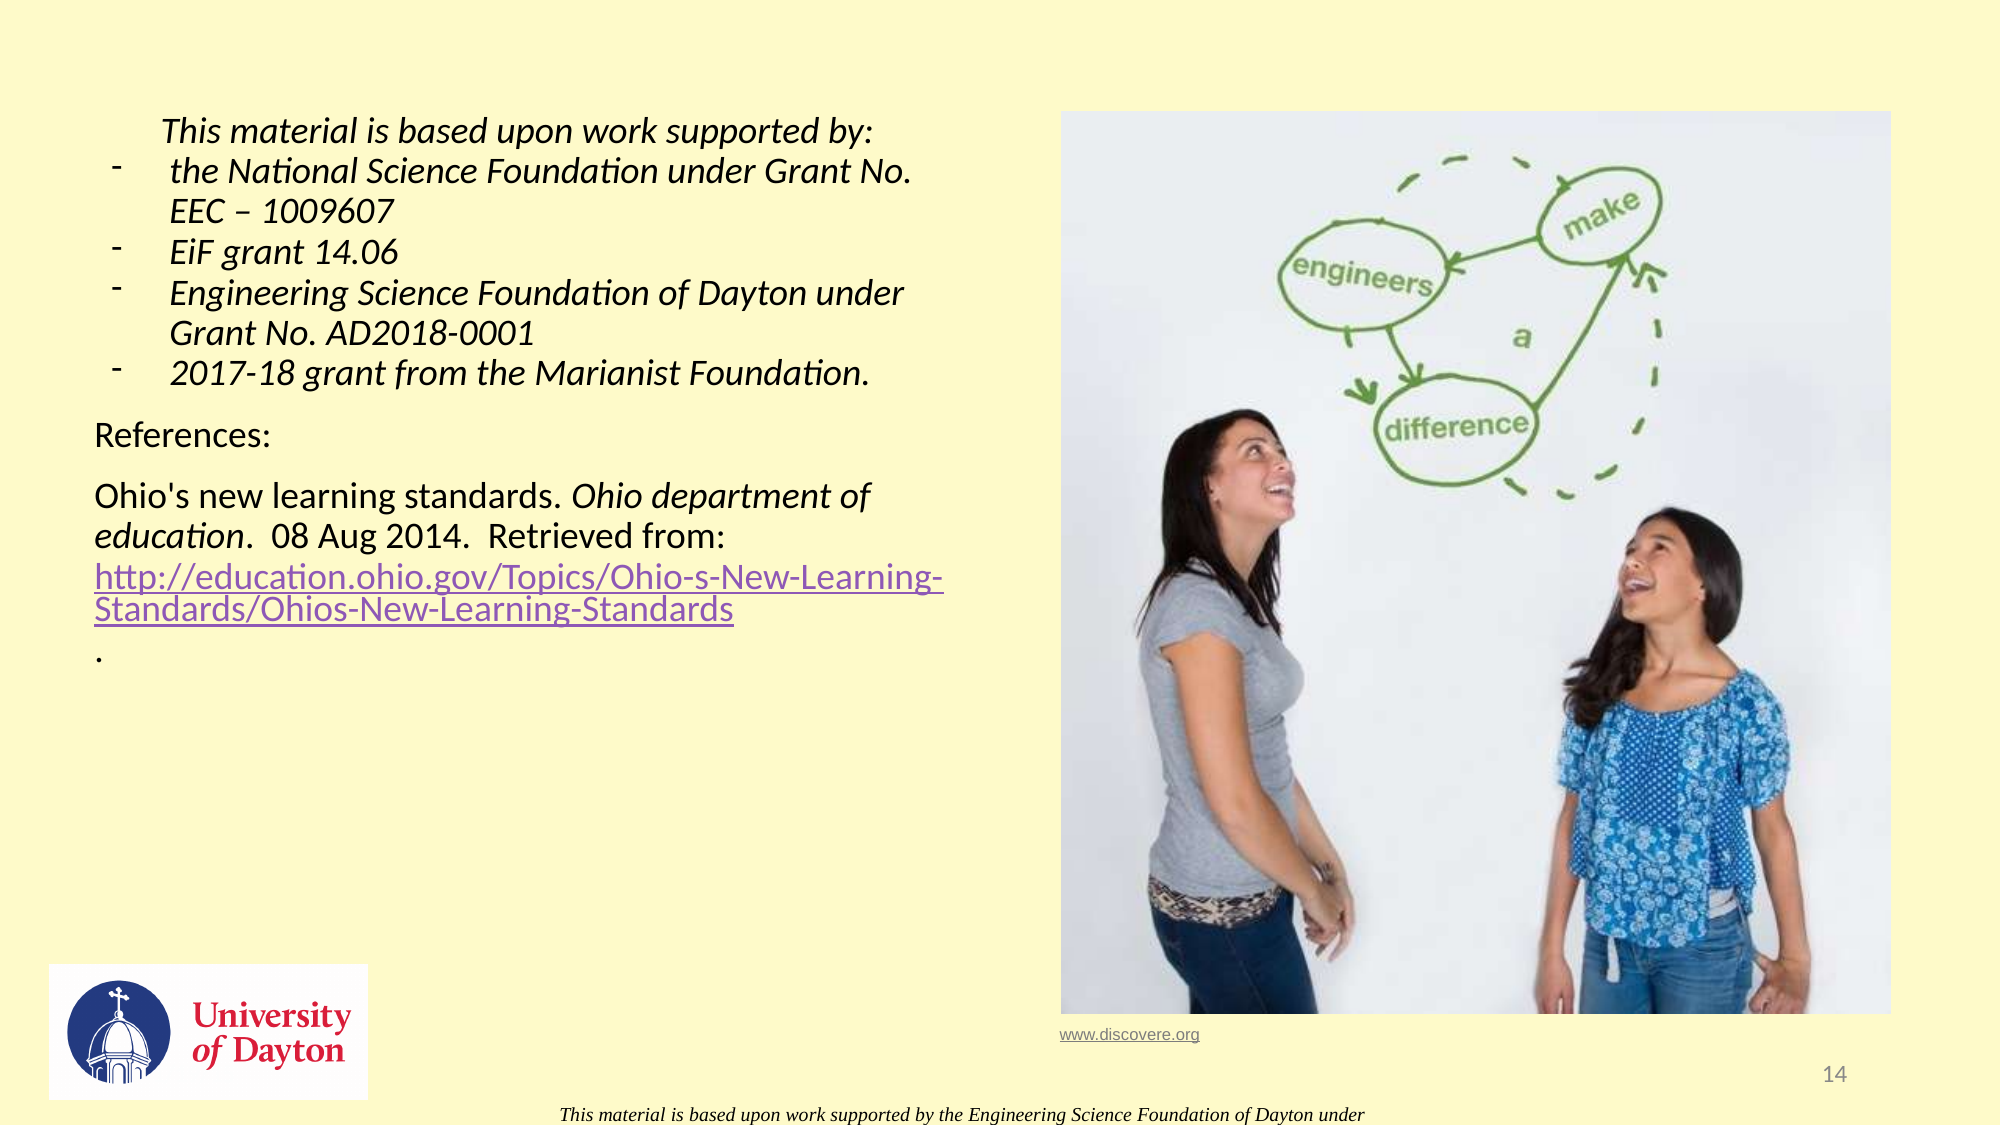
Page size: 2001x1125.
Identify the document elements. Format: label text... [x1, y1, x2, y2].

list This material is based upon work supported by: the National Science Foundation under Grant No. EEC – 1009607 EiF grant 14.06 Engineering Science Foundation of Dayton under Grant No. AD2018-0001 2017-18 grant from the Marianist Foundation. References: Ohio's new learning standards. Ohio department of education. 08 Aug 2014. Retrieved from: http://education.ohio.gov/Topics/Ohio-s-New-Learning-Standards/Ohios-New-Learning-Standards. [79, 103, 965, 1014]
picture [1061, 110, 1891, 1014]
picture [48, 963, 369, 1101]
text_box This material is based upon work supported by the Engineering Science Foundation of Dayton under Grant No. AD2018-0001 and through a 2017-18 grant from the Marianist Foundation. [466, 878, 1525, 1125]
text_box www.discovere.org [1044, 1016, 1404, 1077]
